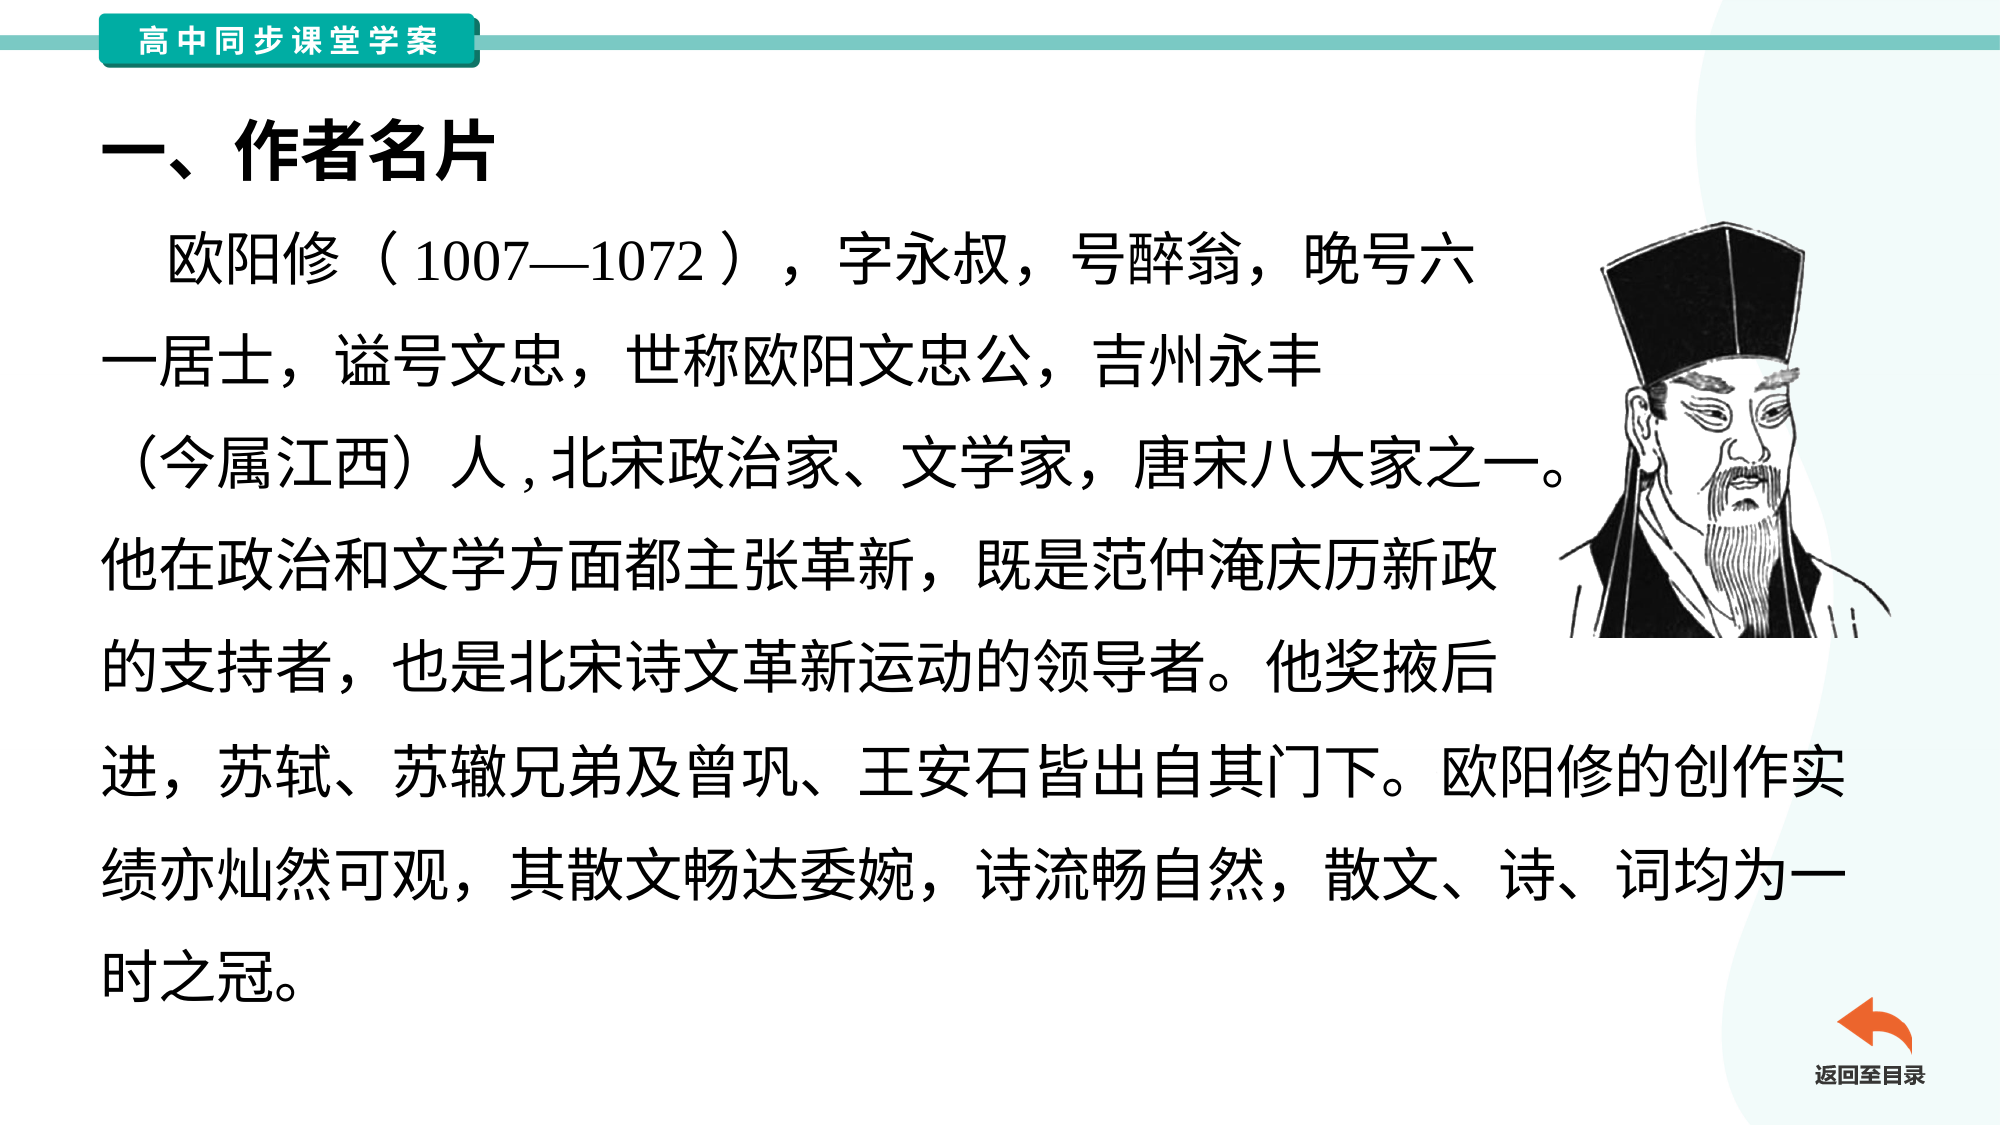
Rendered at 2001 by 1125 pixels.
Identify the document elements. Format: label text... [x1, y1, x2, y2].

text_box 欧阳修（1007—1072），字永叔，号醉翁，晚号六 一居士，谥号文忠，世称欧阳文忠公，吉州永丰 （今属江西）人,北宋政治家、文学家，唐宋八大家之一。 他在政治和文学方面都主张革新，既是范仲淹庆历新政 的支持者，也是北宋诗文革新运动的领导者。他奖掖后 [100, 190, 1535, 701]
text_box 进，苏轼、苏辙兄弟及曾巩、王安石皆出自其门下。欧阳修的创作实 绩亦灿然可观，其散文畅达委婉，诗流畅自然，散文、诗、词均为一 时之冠。 [100, 703, 1900, 1010]
text_box 一、作者名片 [100, 76, 1899, 192]
picture [0, 0, 2000, 1125]
